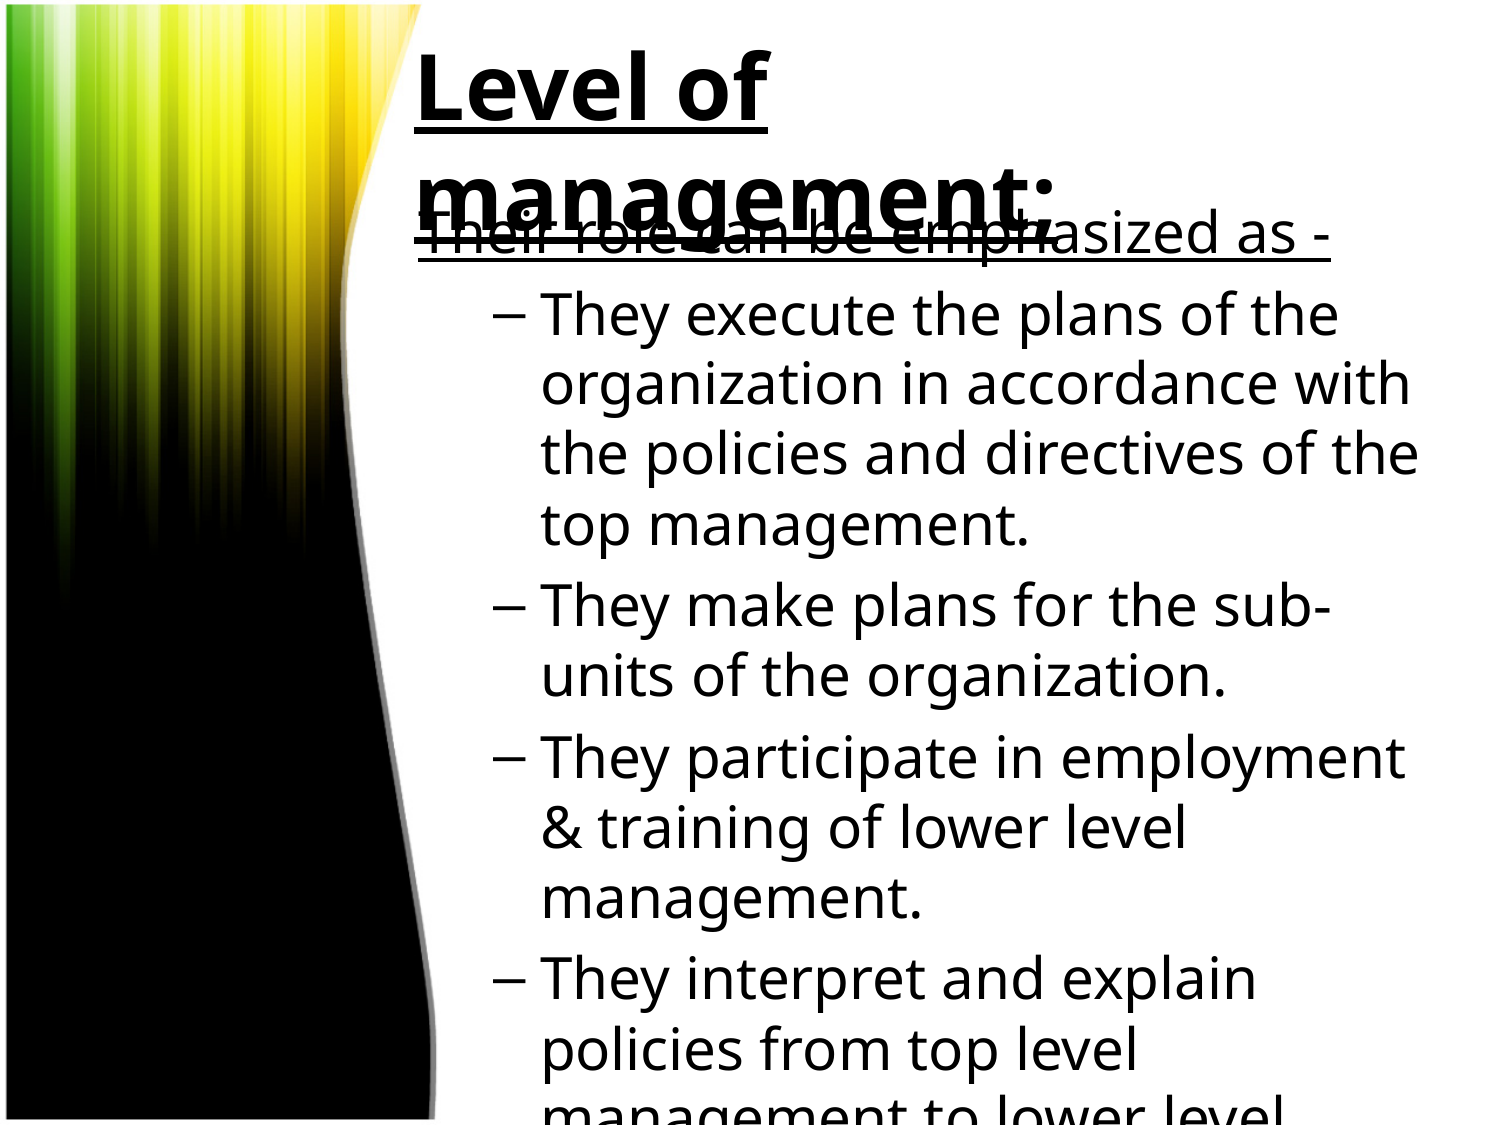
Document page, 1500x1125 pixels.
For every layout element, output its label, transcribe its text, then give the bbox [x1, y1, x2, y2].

title Level of management; [398, 44, 1426, 233]
picture [0, 0, 1500, 1125]
list Their role can be emphasized as - They execute the plans of the organization in accordance with the policies and directives of the top management. They make plans for the sub-units of the organization. They participate in employment & training of lower level management. They interpret and explain policies from top level management to lower level. [402, 187, 1466, 1004]
